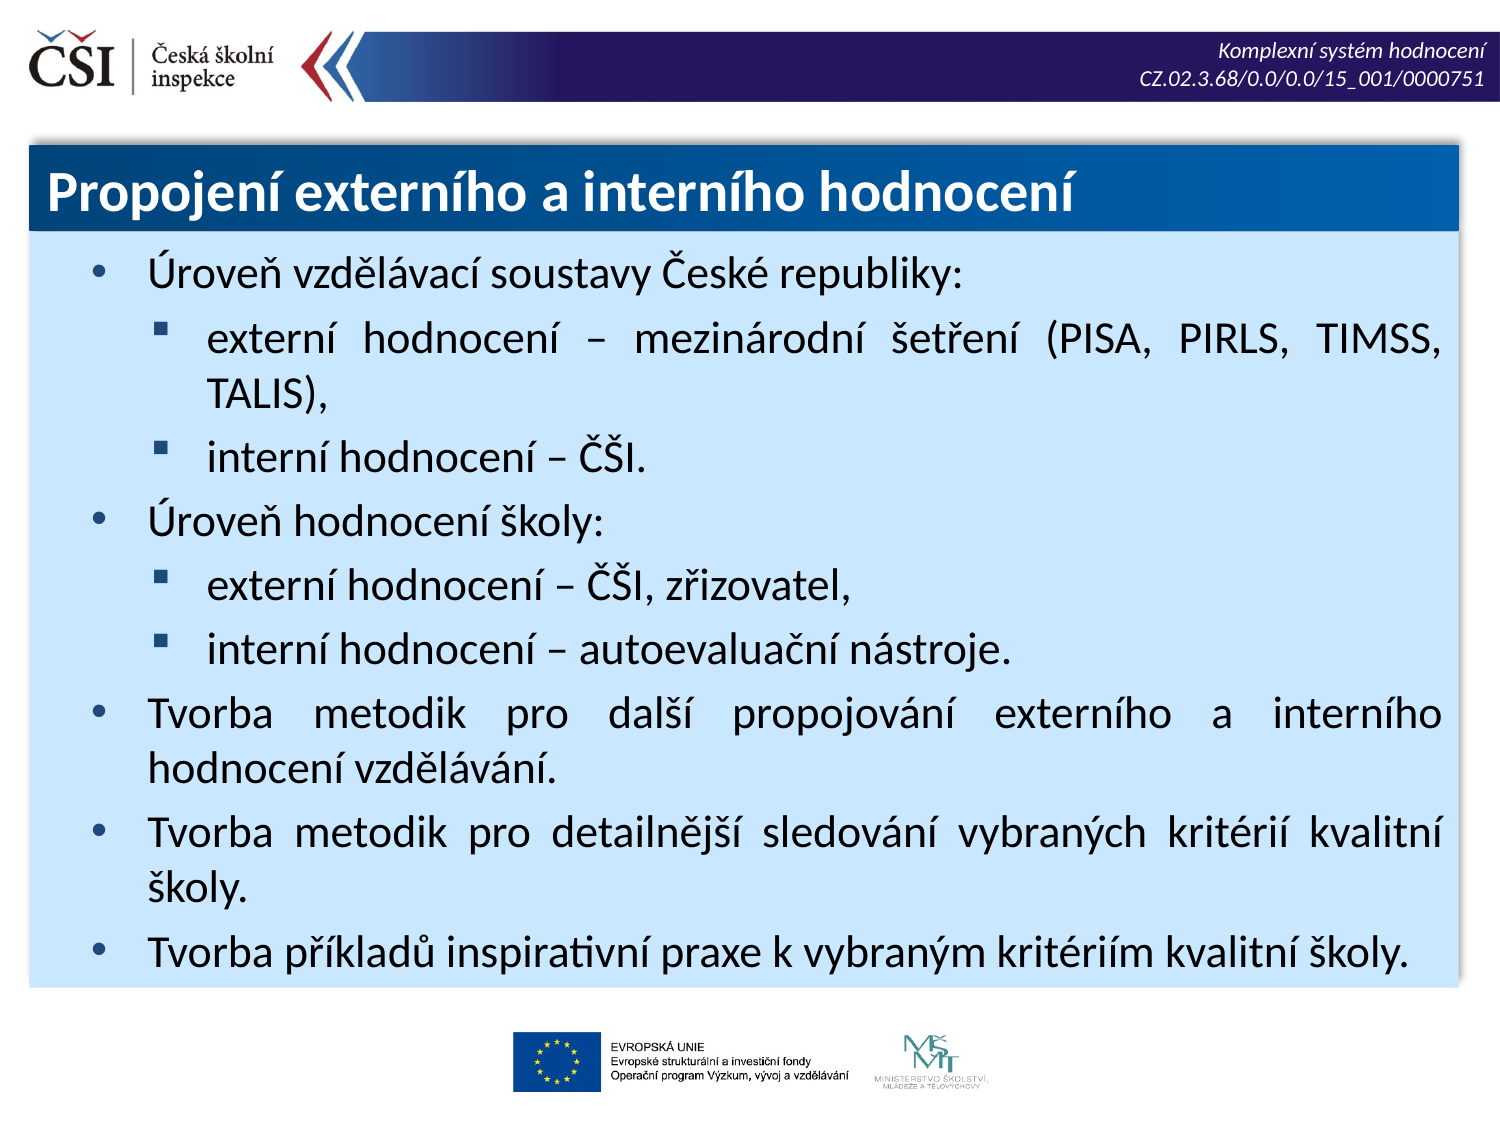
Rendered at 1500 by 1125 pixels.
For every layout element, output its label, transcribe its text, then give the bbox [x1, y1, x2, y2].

list Úroveň vzdělávací soustavy České republiky: externí hodnocení – mezinárodní šetření (PISA, PIRLS, TIMSS, TALIS), interní hodnocení – ČŠI. Úroveň hodnocení školy: externí hodnocení – ČŠI, zřizovatel, interní hodnocení – autoevaluační nástroje. Tvorba metodik pro další propojování externího a interního hodnocení vzdělávání. Tvorba metodik pro detailnější sledování vybraných kritérií kvalitní školy. Tvorba příkladů inspirativní praxe k vybraným kritériím kvalitní školy. [29, 231, 1459, 988]
picture [29, 30, 1500, 102]
text_box Propojení externího a interního hodnocení [29, 145, 1459, 231]
picture [483, 1002, 1017, 1121]
